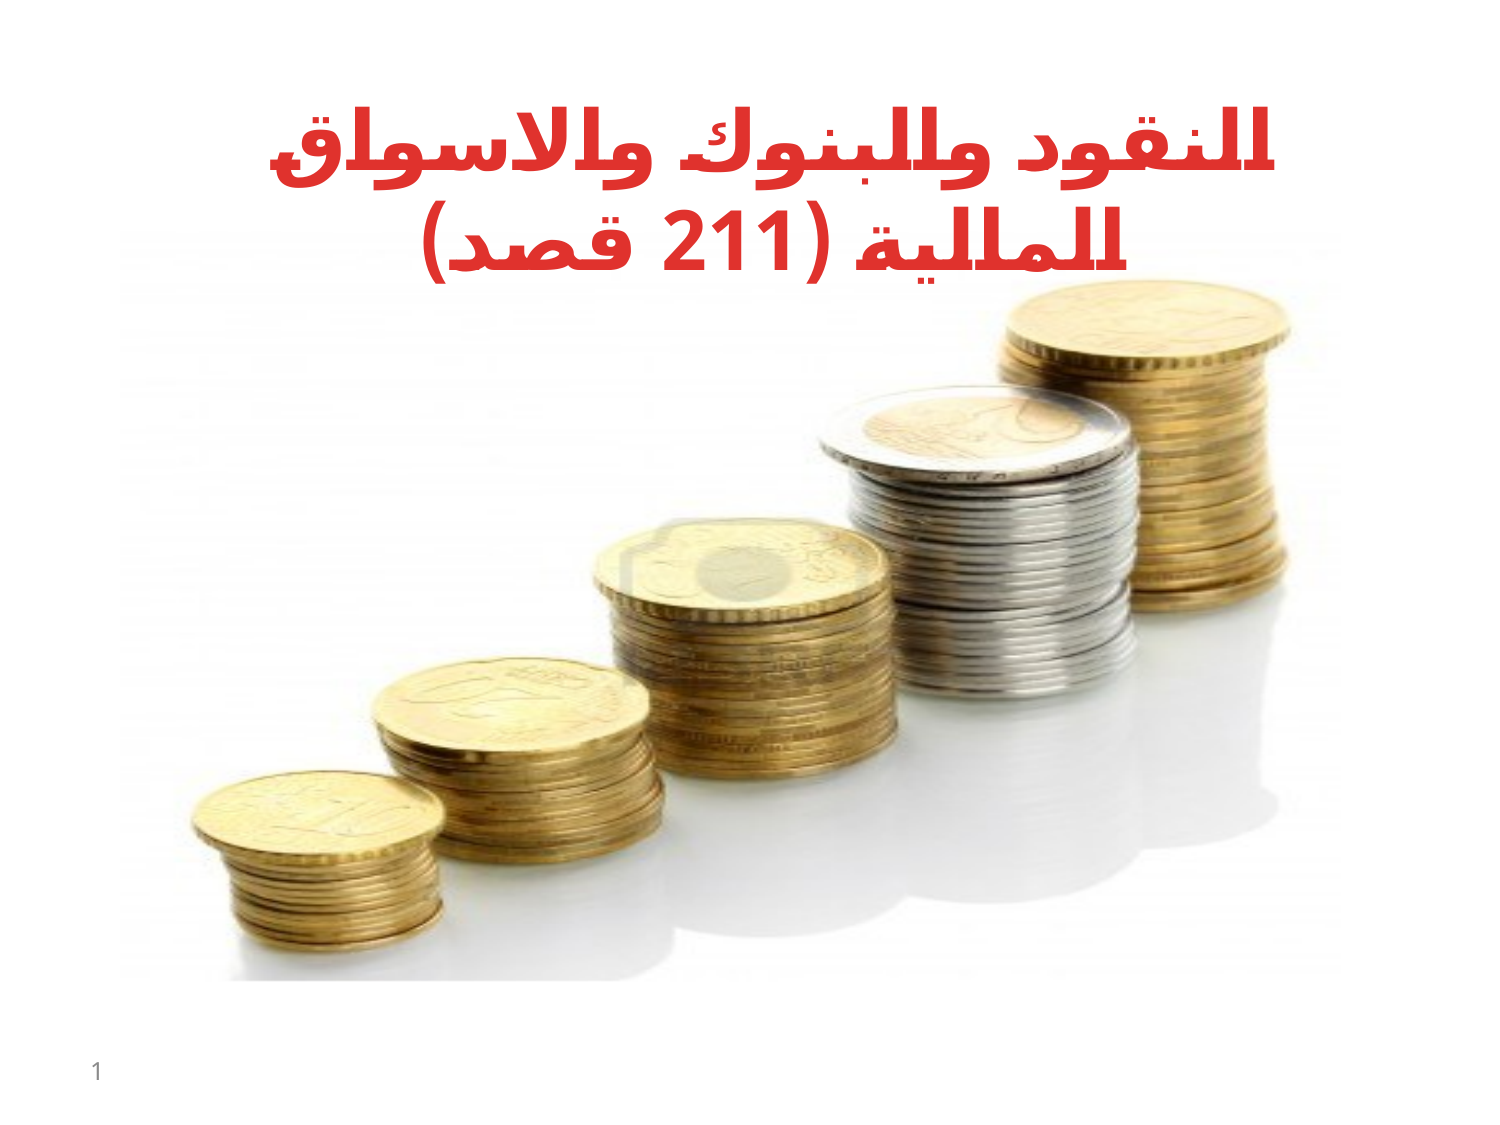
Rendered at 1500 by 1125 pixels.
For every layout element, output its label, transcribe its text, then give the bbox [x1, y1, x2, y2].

picture [100, 231, 1341, 991]
title النقود والبنوك والاسواق المالية (211 قصد) [135, 66, 1411, 308]
slide_number 1 [75, 1042, 425, 1103]
